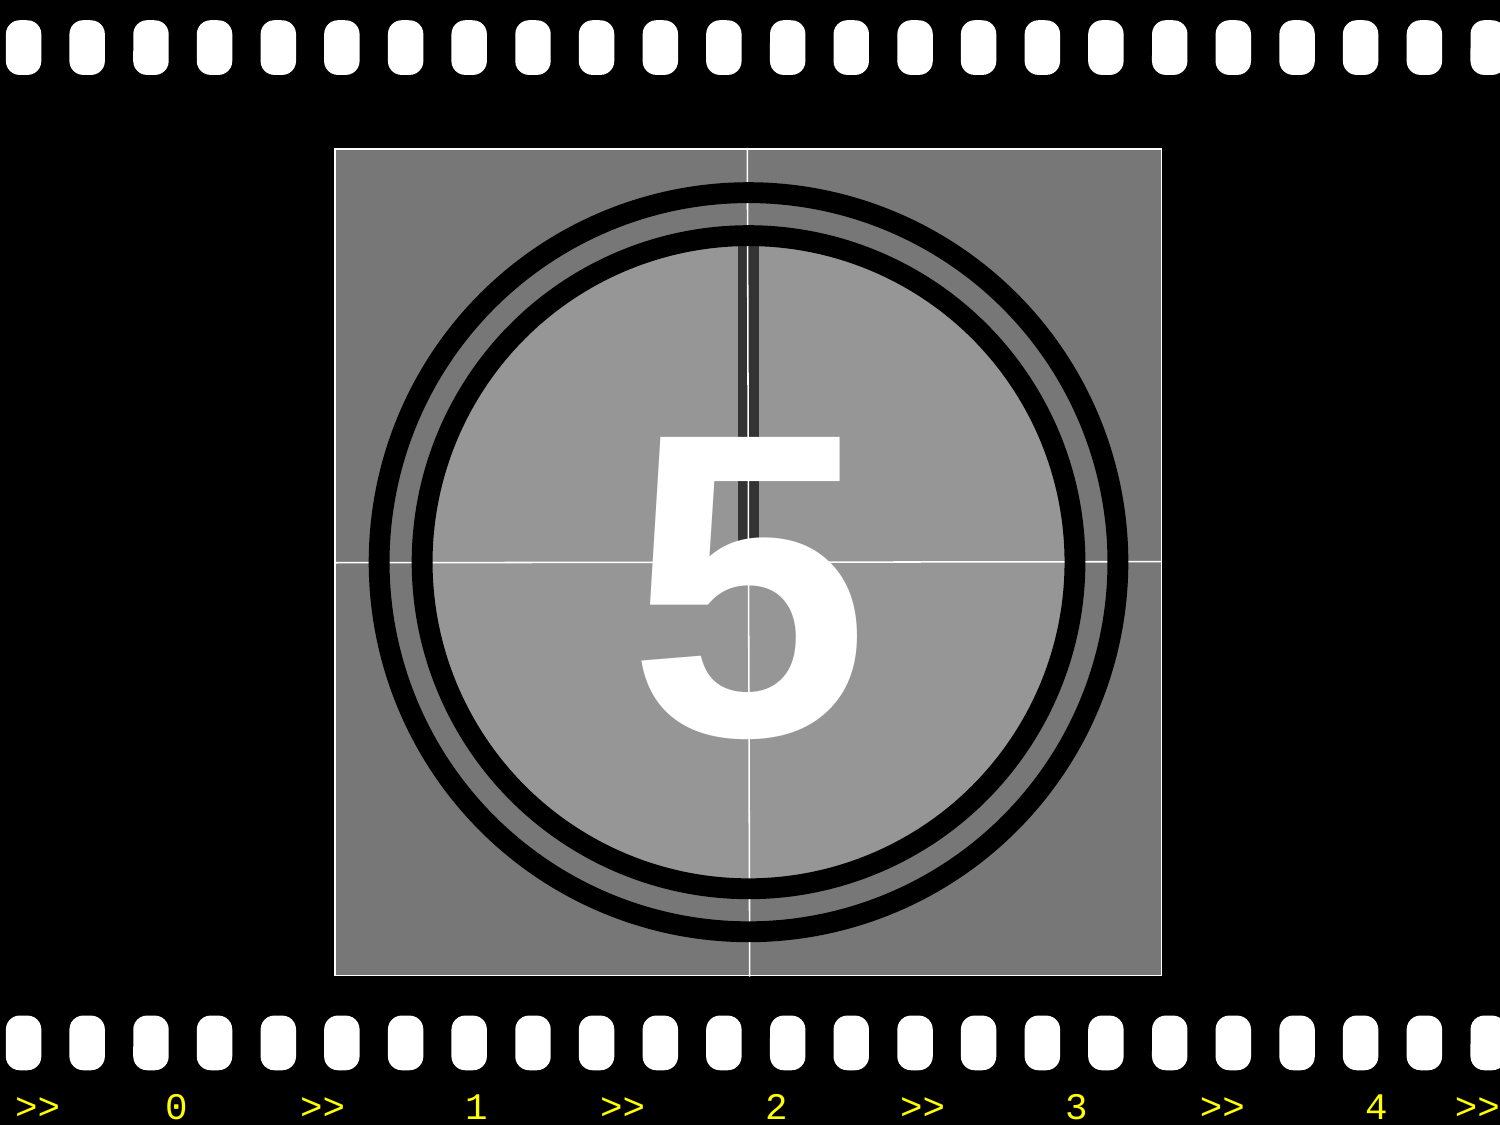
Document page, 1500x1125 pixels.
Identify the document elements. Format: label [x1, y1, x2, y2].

text_box [335, 148, 747, 562]
text_box [578, 192, 919, 234]
text_box [1077, 393, 1118, 732]
text_box [748, 148, 1162, 561]
text_box [335, 563, 749, 976]
text_box [594, 898, 903, 932]
text_box [424, 235, 1073, 889]
text_box [379, 395, 419, 730]
text_box [750, 562, 1162, 976]
